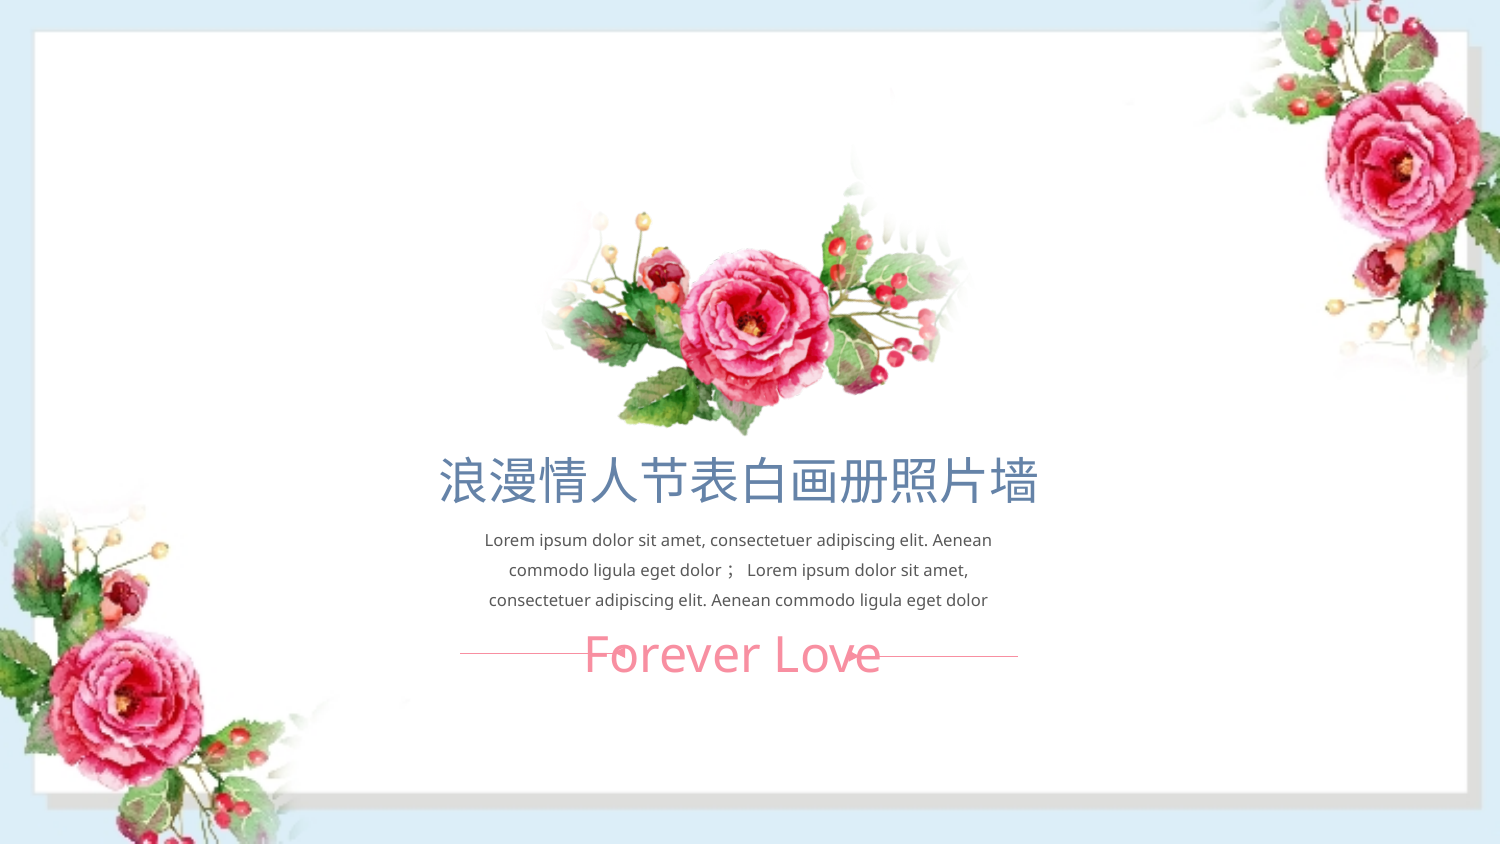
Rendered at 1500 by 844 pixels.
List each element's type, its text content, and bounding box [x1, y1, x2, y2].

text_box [460, 614, 1018, 691]
text_box Lorem ipsum dolor sit amet, consectetuer adipiscing elit. Aenean commodo ligula eget dolor；Lorem ipsum dolor sit amet, consectetuer adipiscing elit. Aenean commodo ligula eget dolor [443, 512, 1035, 617]
text_box 浪漫情人节表白画册照片墙 [424, 442, 1054, 518]
picture [0, 0, 1500, 844]
